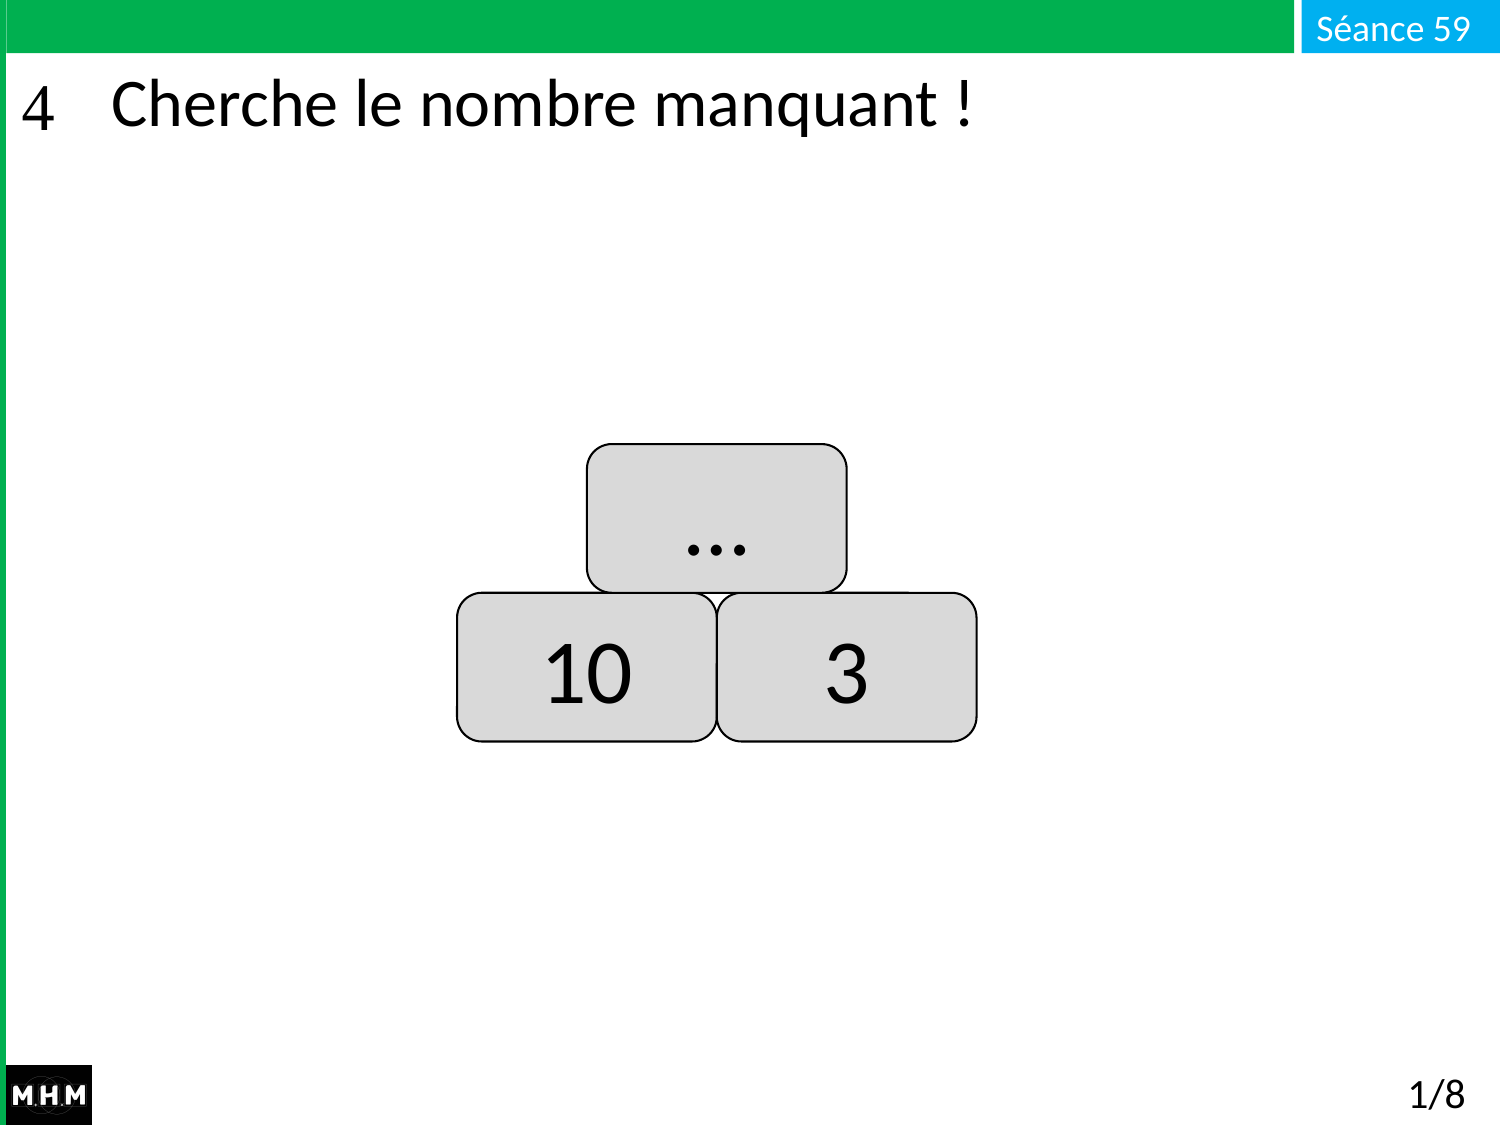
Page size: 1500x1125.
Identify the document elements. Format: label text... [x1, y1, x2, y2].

title Cherche le nombre manquant ! [96, 60, 1391, 150]
list 1/8 [1373, 1064, 1500, 1125]
text_box 10 [455, 591, 717, 743]
text_box … [585, 443, 848, 594]
picture [6, 1065, 92, 1125]
text_box 3 [715, 591, 978, 743]
